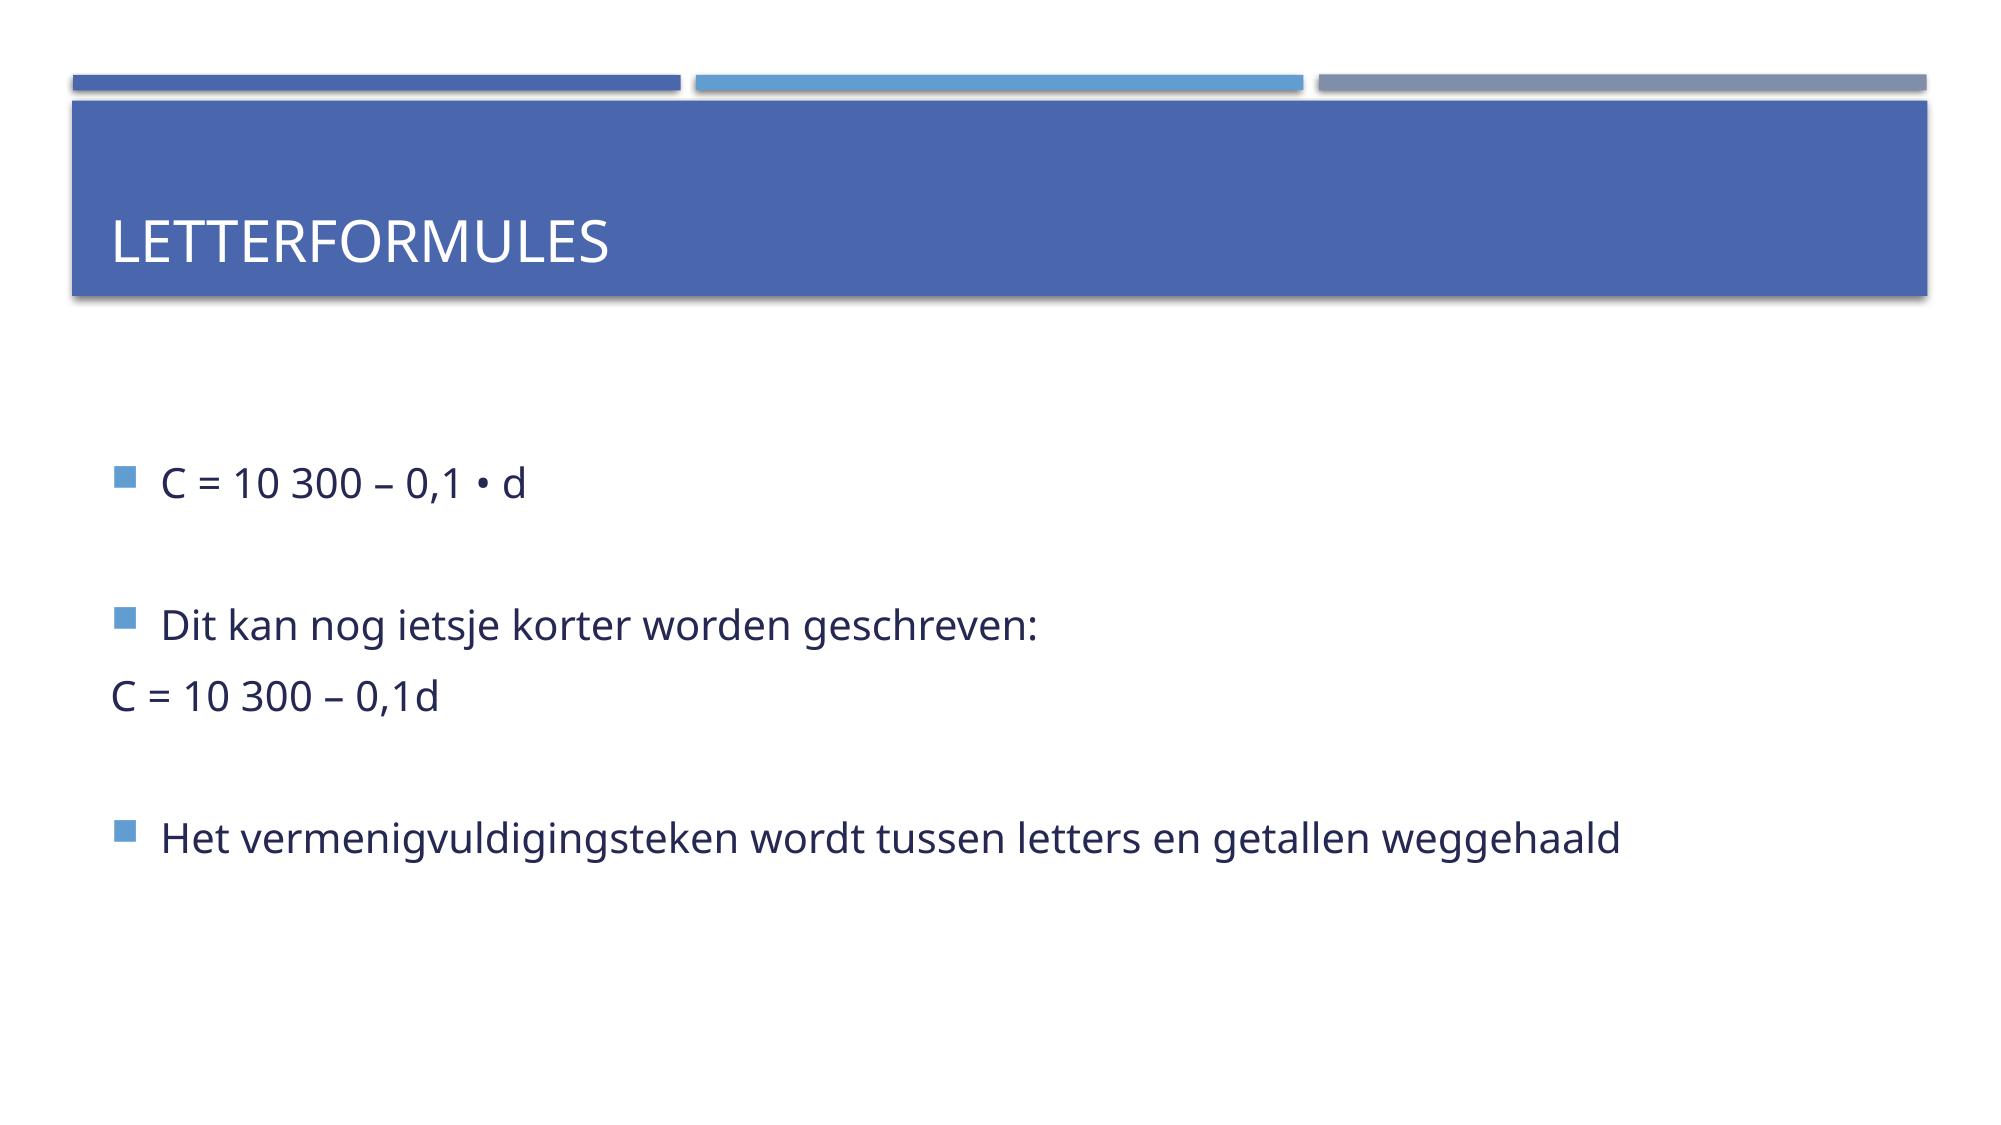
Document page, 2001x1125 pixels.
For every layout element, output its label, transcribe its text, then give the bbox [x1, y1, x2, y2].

list C = 10 300 – 0,1 • d Dit kan nog ietsje korter worden geschreven: C = 10 300 – 0,1d Het vermenigvuldigingsteken wordt tussen letters en getallen weggehaald [95, 357, 1905, 962]
title Letterformules [95, 115, 1905, 282]
